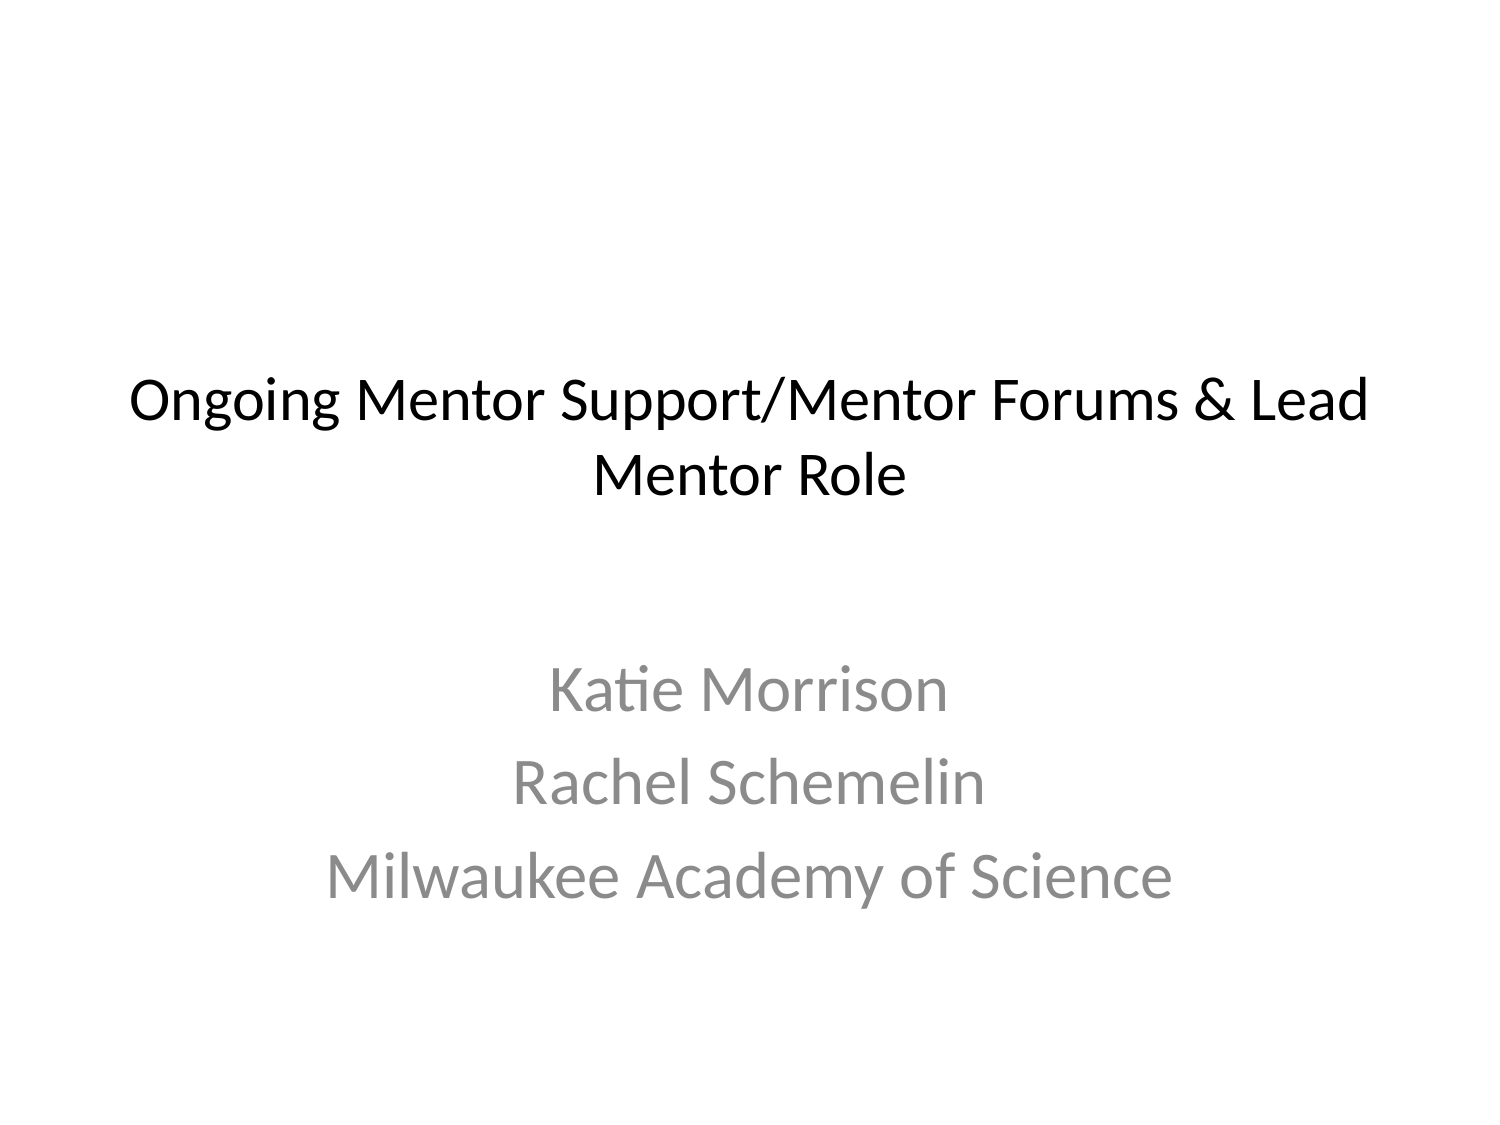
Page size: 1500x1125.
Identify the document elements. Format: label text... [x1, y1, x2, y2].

title Ongoing Mentor Support/Mentor Forums & Lead Mentor Role [112, 349, 1388, 591]
subtitle Katie Morrison Rachel Schemelin Milwaukee Academy of Science [225, 637, 1275, 925]
